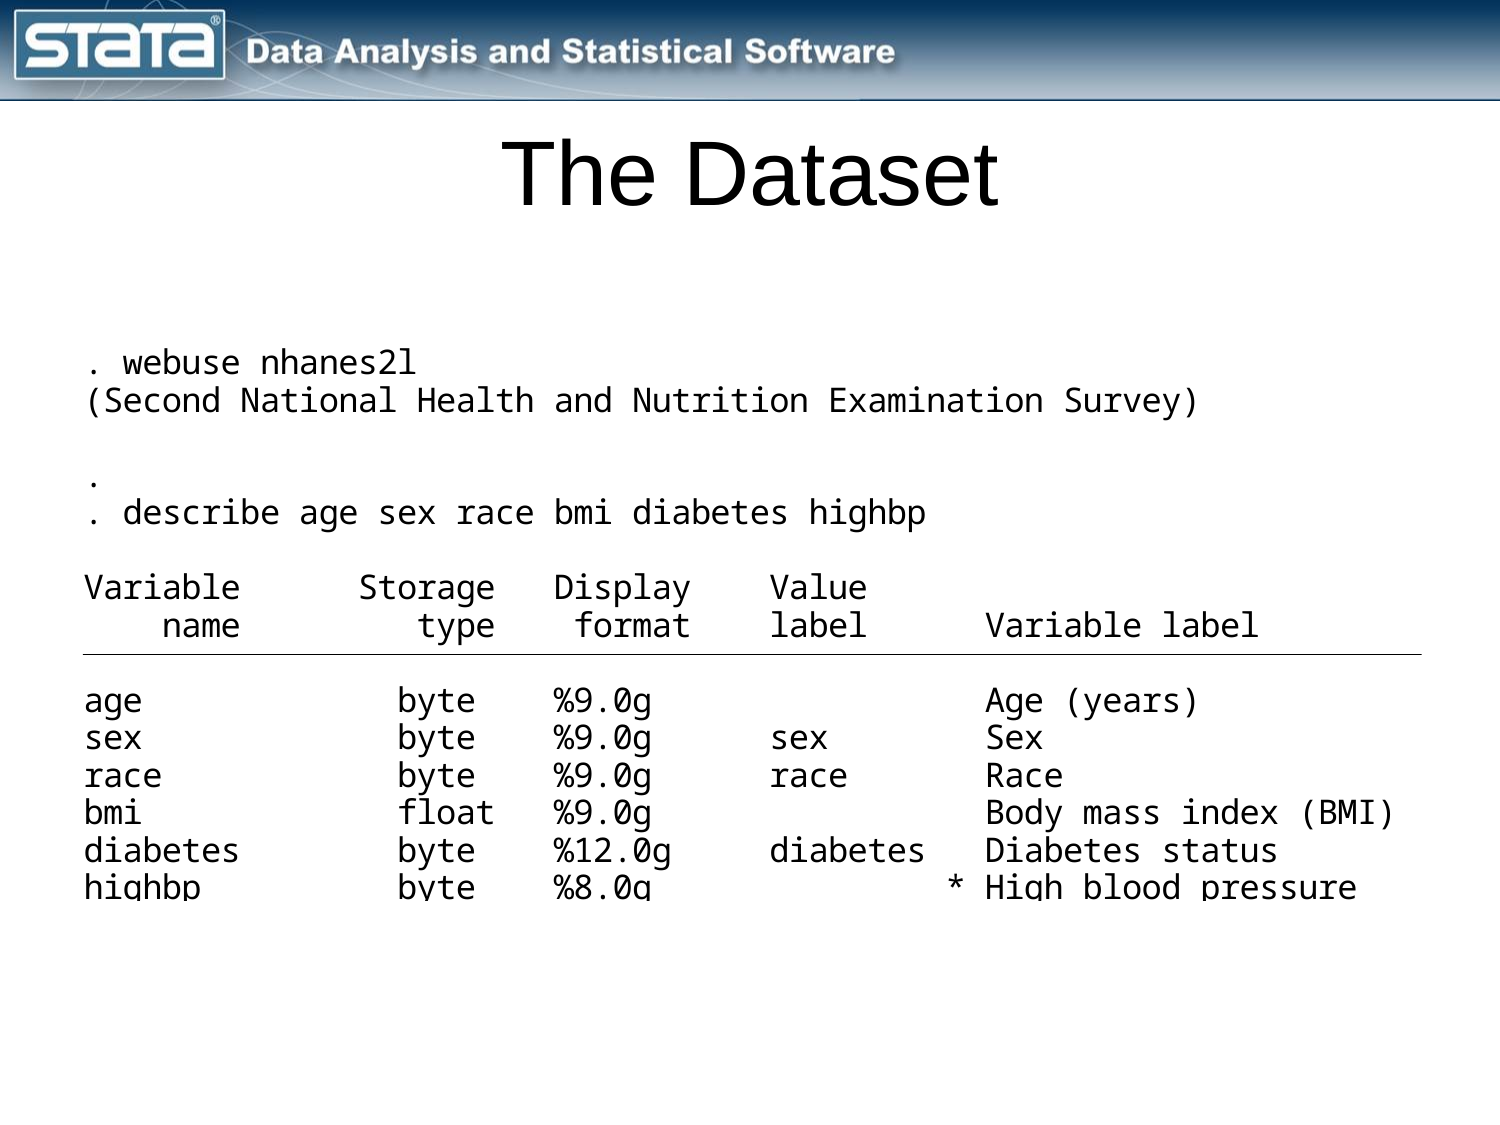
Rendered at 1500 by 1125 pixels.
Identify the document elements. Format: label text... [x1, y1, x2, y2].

picture [0, 0, 1500, 102]
picture [77, 338, 1422, 902]
title The Dataset [0, 108, 1500, 238]
